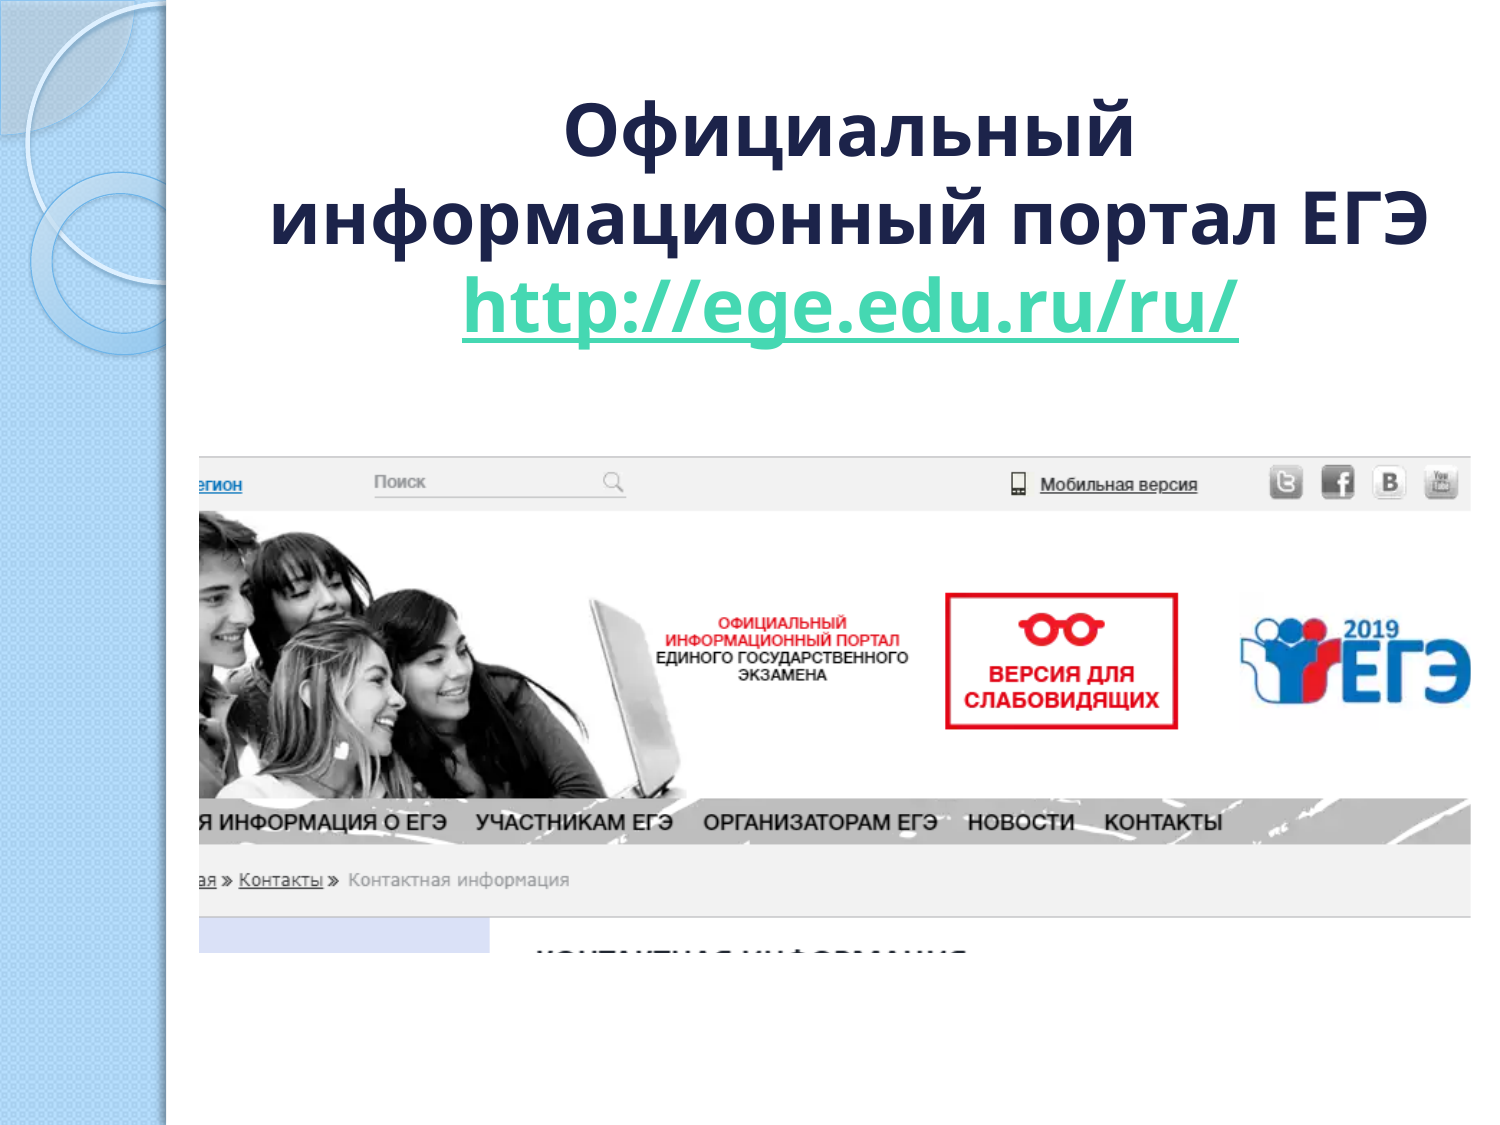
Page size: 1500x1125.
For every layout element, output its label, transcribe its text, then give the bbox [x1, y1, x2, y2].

picture [198, 455, 1471, 953]
title Официальный информационный портал ЕГЭ http://ege.edu.ru/ru/ [235, 45, 1466, 398]
